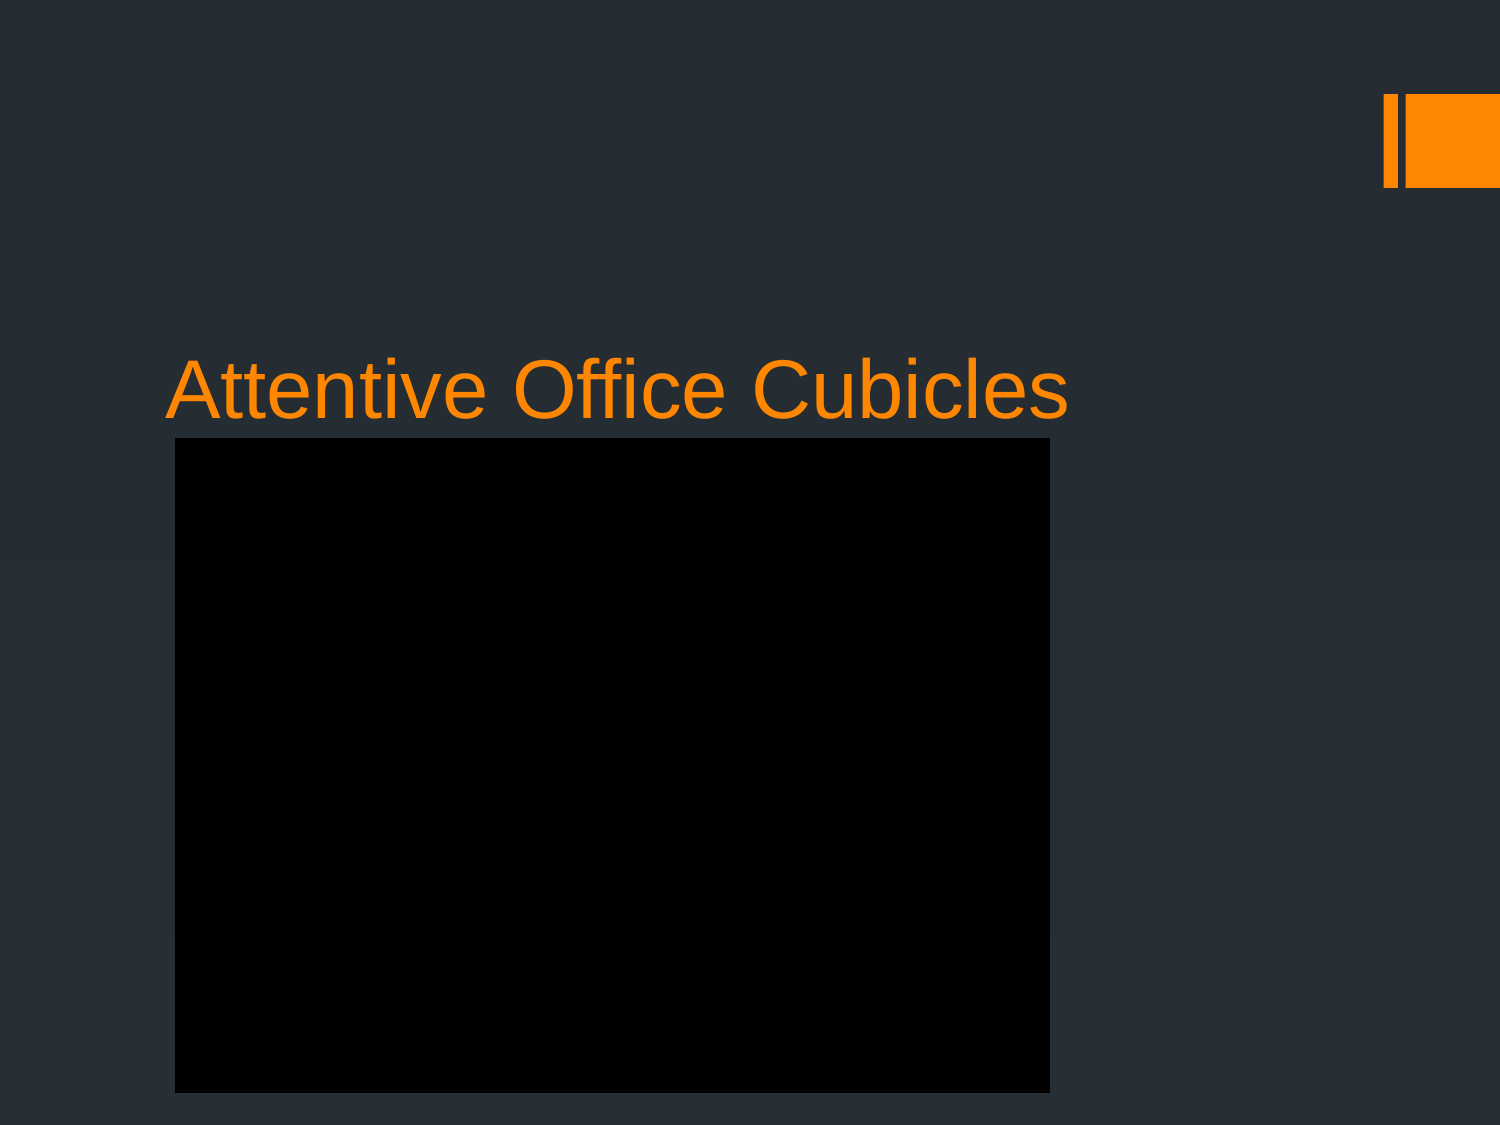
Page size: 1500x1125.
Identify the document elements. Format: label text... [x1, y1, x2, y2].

title Attentive Office Cubicles [150, 253, 1350, 443]
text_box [174, 436, 1051, 1095]
